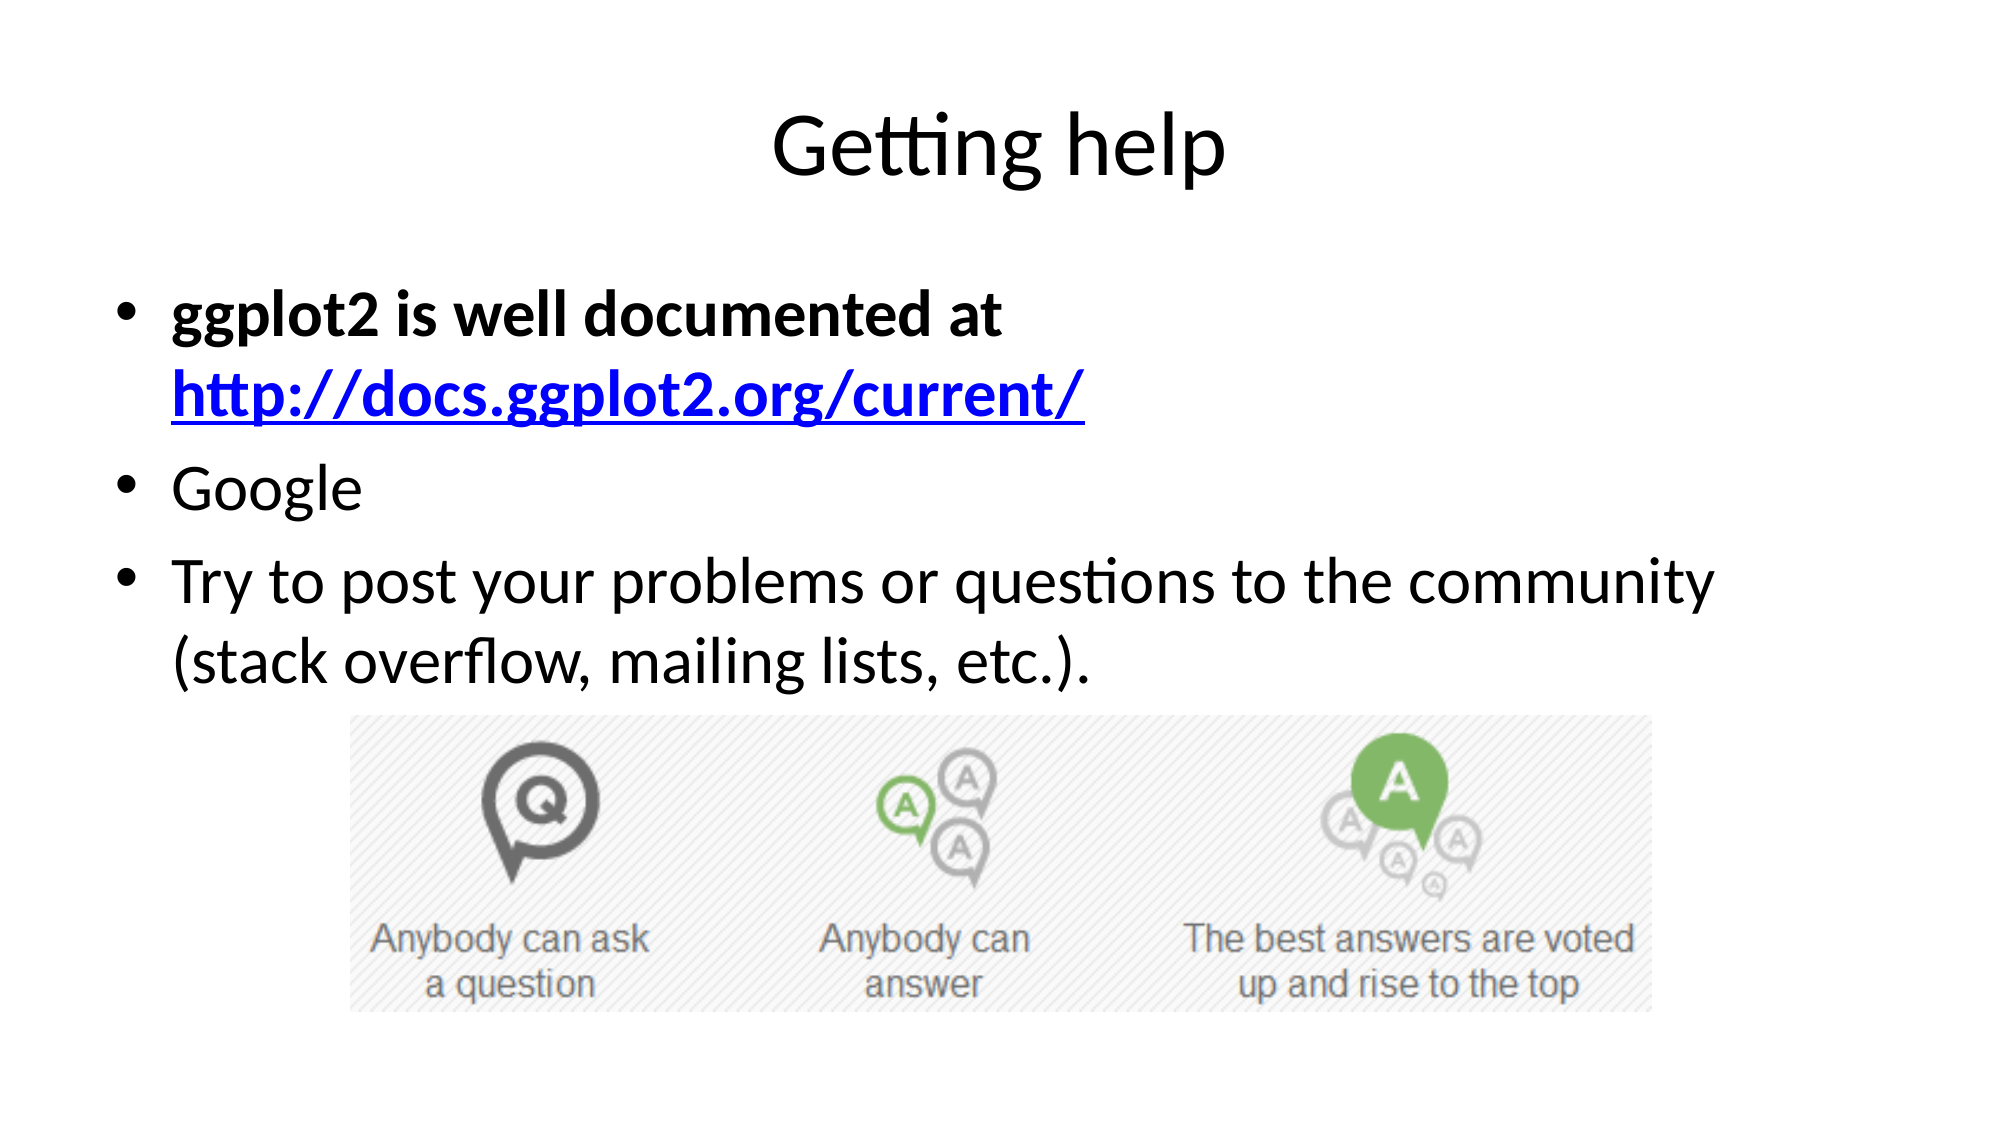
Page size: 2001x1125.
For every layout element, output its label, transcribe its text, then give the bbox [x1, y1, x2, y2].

title Getting help [99, 45, 1900, 233]
list ggplot2 is well documented at http://docs.ggplot2.org/current/ Google Try to post your problems or questions to the community (stack overflow, mailing lists, etc.). [99, 262, 1900, 1005]
picture [349, 715, 1653, 1012]
